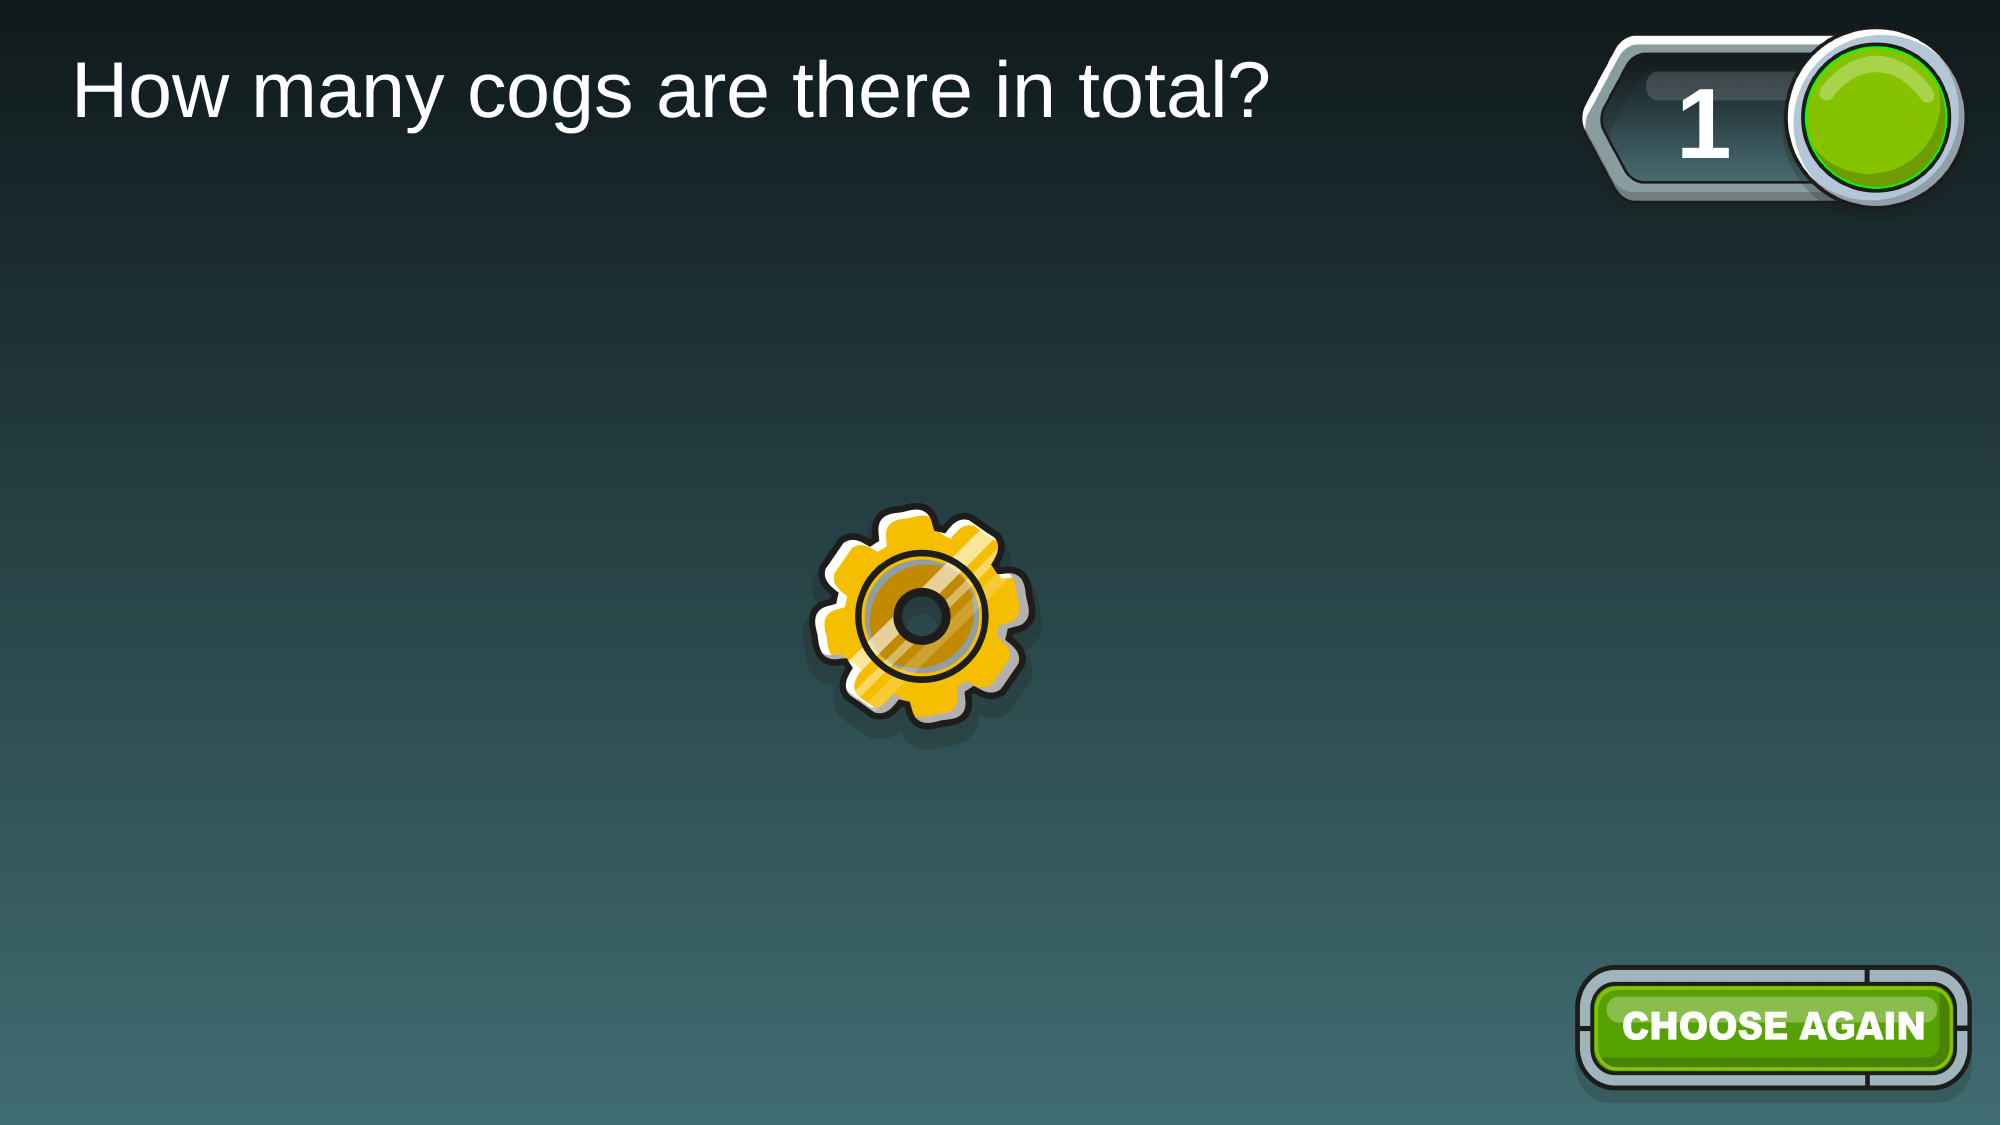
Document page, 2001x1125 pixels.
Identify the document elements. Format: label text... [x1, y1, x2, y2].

picture [1575, 25, 1971, 221]
text_box How many cogs are there in total? [56, 30, 1319, 168]
picture [1575, 965, 1972, 1104]
picture [802, 503, 1042, 750]
